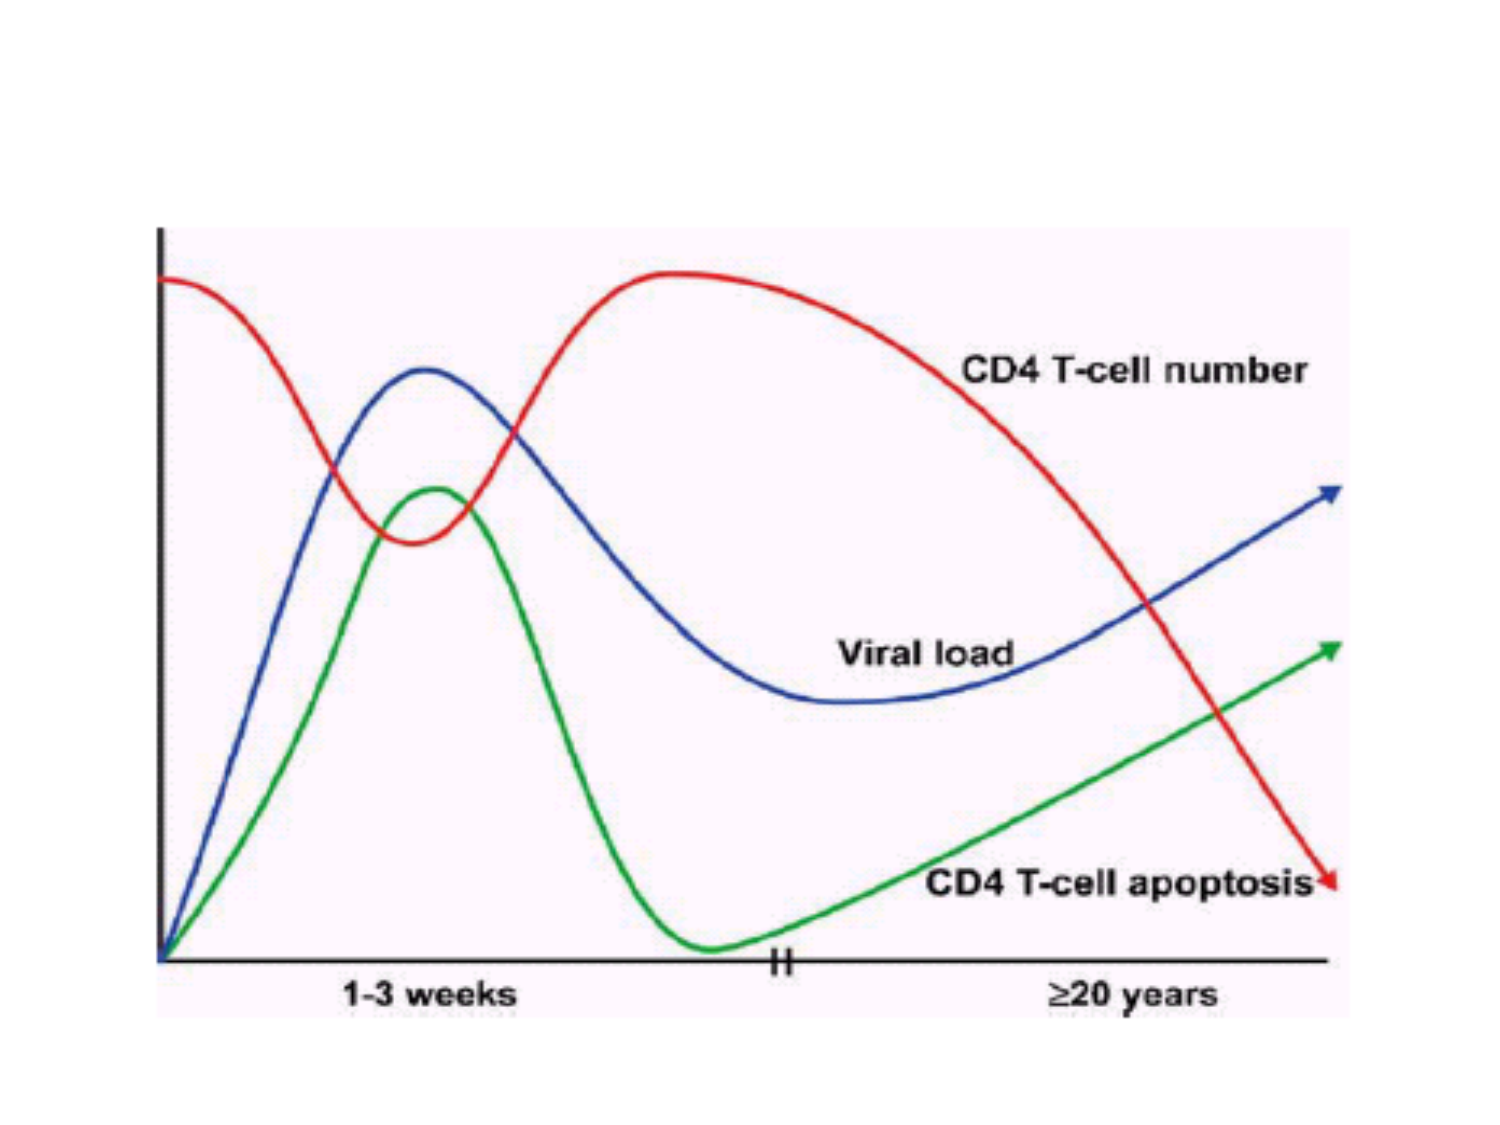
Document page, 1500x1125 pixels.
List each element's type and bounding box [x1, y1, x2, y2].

picture [87, 174, 1426, 1031]
